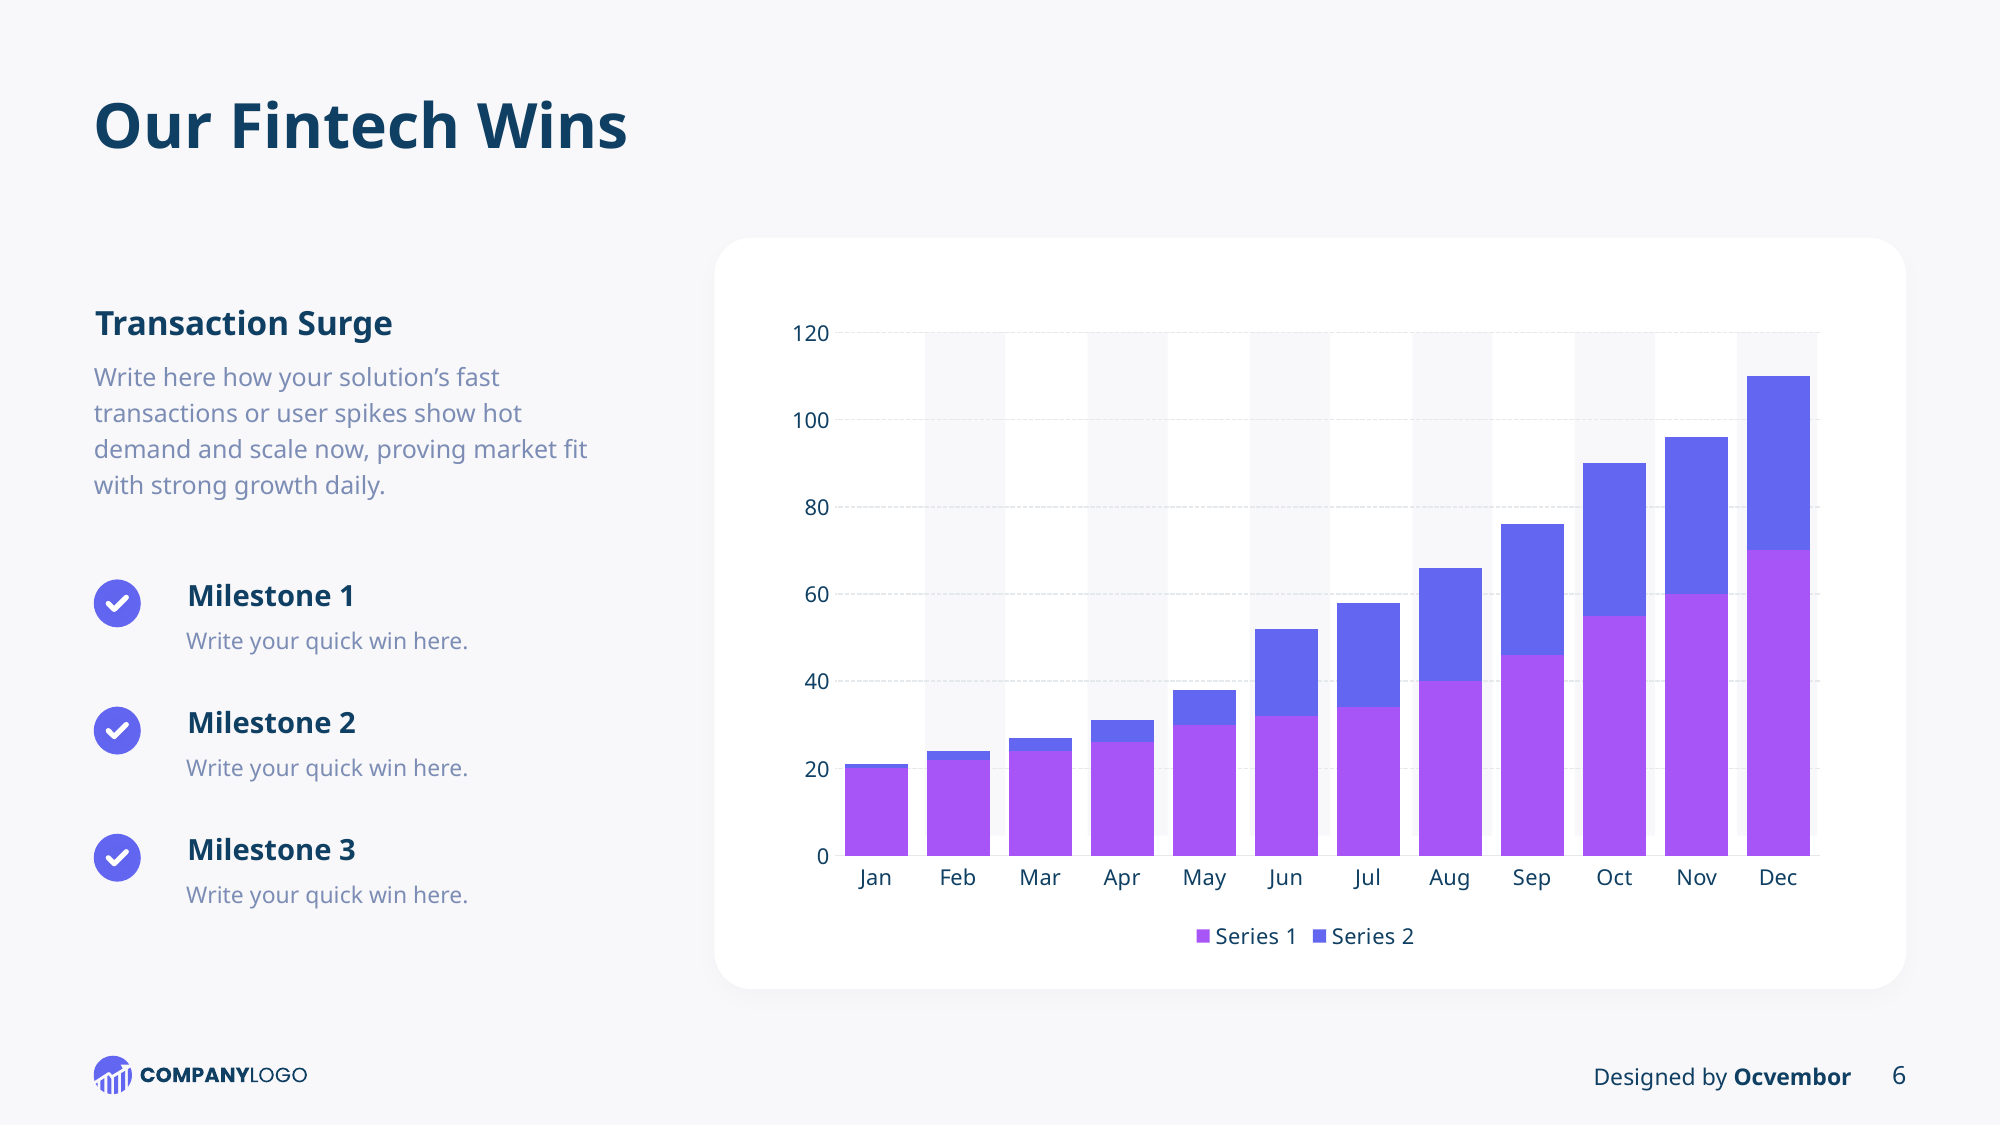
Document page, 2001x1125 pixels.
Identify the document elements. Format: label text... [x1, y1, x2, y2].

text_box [714, 237, 1907, 990]
title Our Fintech Wins [93, 85, 1907, 162]
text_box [93, 301, 609, 907]
